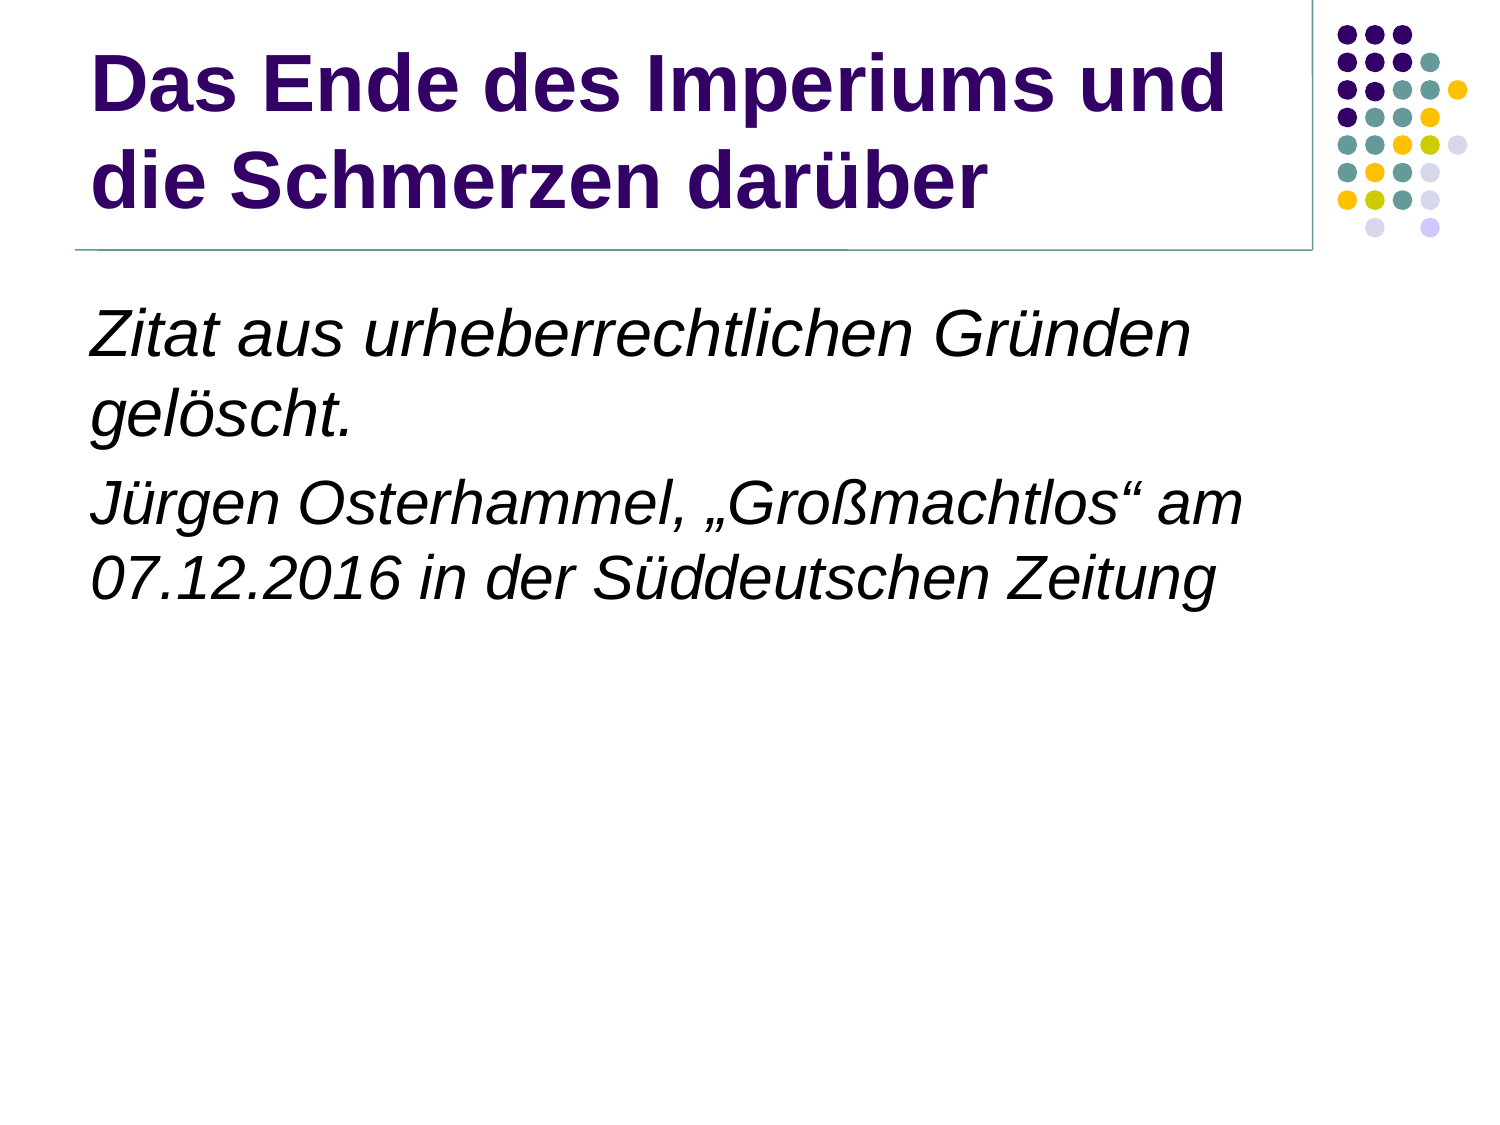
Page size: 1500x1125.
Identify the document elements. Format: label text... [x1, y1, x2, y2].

list Zitat aus urheberrechtlichen Gründen gelöscht. Jürgen Osterhammel, „Großmachtlos“ am 07.12.2016 in der Süddeutschen Zeitung [74, 281, 1426, 1006]
title Das Ende des Imperiums und die Schmerzen darüber [74, 19, 1313, 233]
